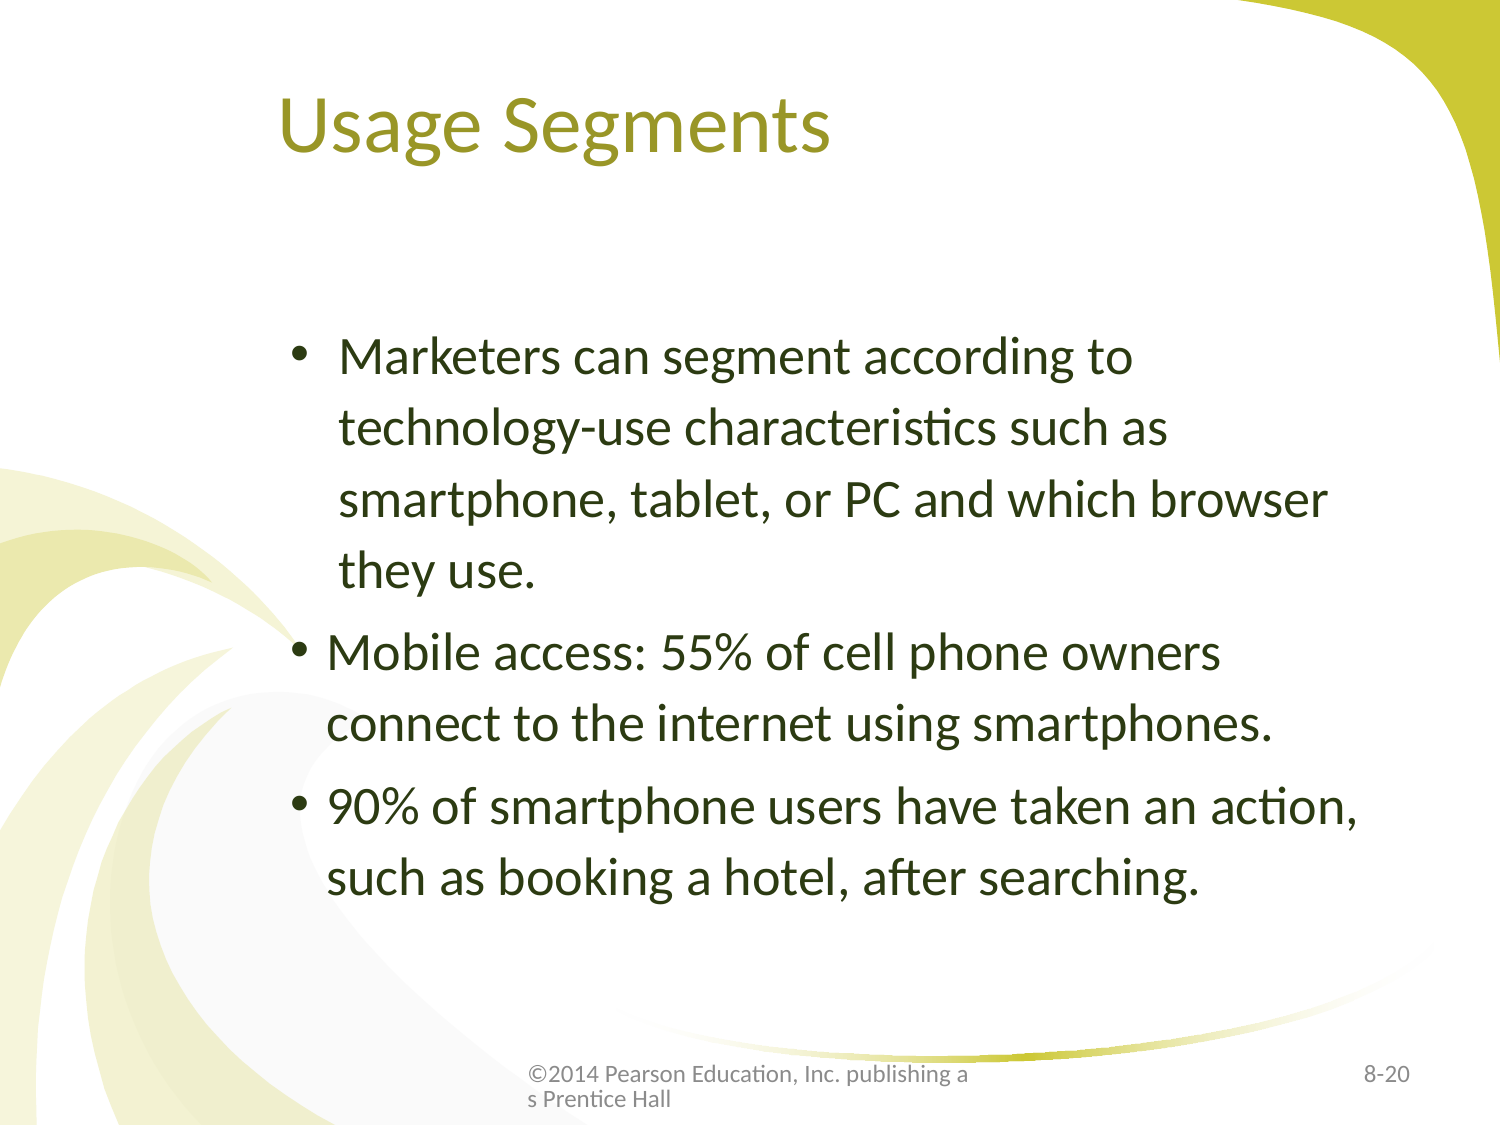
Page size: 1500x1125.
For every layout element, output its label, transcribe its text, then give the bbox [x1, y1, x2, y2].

list Marketers can segment according to technology-use characteristics such as smartphone, tablet, or PC and which browser they use. Mobile access: 55% of cell phone owners connect to the internet using smartphones. 90% of smartphone users have taken an action, such as booking a hotel, after searching. [275, 237, 1388, 975]
title Usage Segments [262, 37, 1438, 200]
slide_number 8-20 [1074, 1042, 1425, 1103]
footer ©2014 Pearson Education, Inc. publishing as Prentice Hall [512, 1042, 988, 1103]
